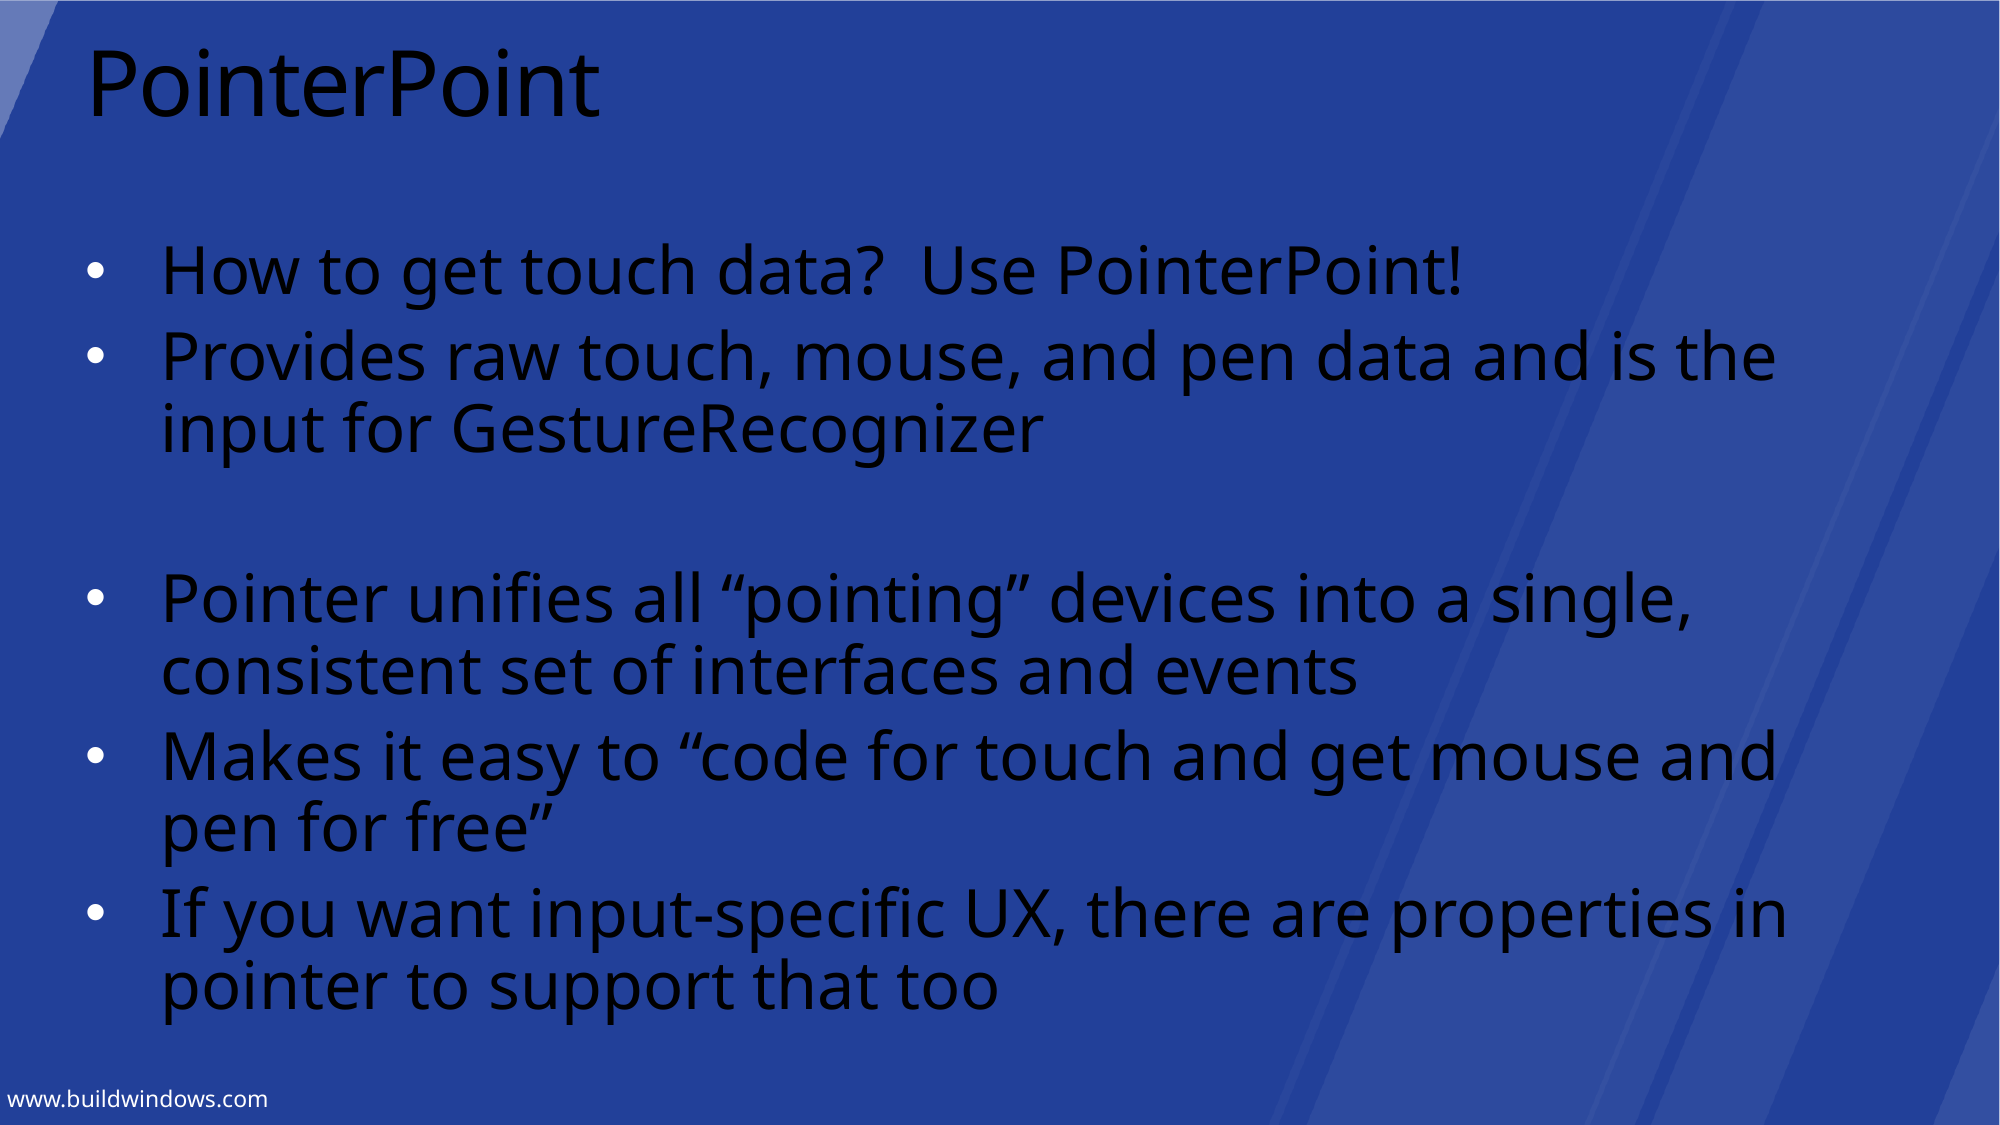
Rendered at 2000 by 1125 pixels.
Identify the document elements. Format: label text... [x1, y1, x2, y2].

title PointerPoint [85, 37, 1914, 138]
picture [0, 0, 2000, 1125]
list How to get touch data? Use PointerPoint! Provides raw touch, mouse, and pen data and is the input for GestureRecognizer Pointer unifies all “pointing” devices into a single, consistent set of interfaces and events Makes it easy to “code for touch and get mouse and pen for free” If you want input-specific UX, there are properties in pointer to support that too [85, 237, 1914, 1046]
